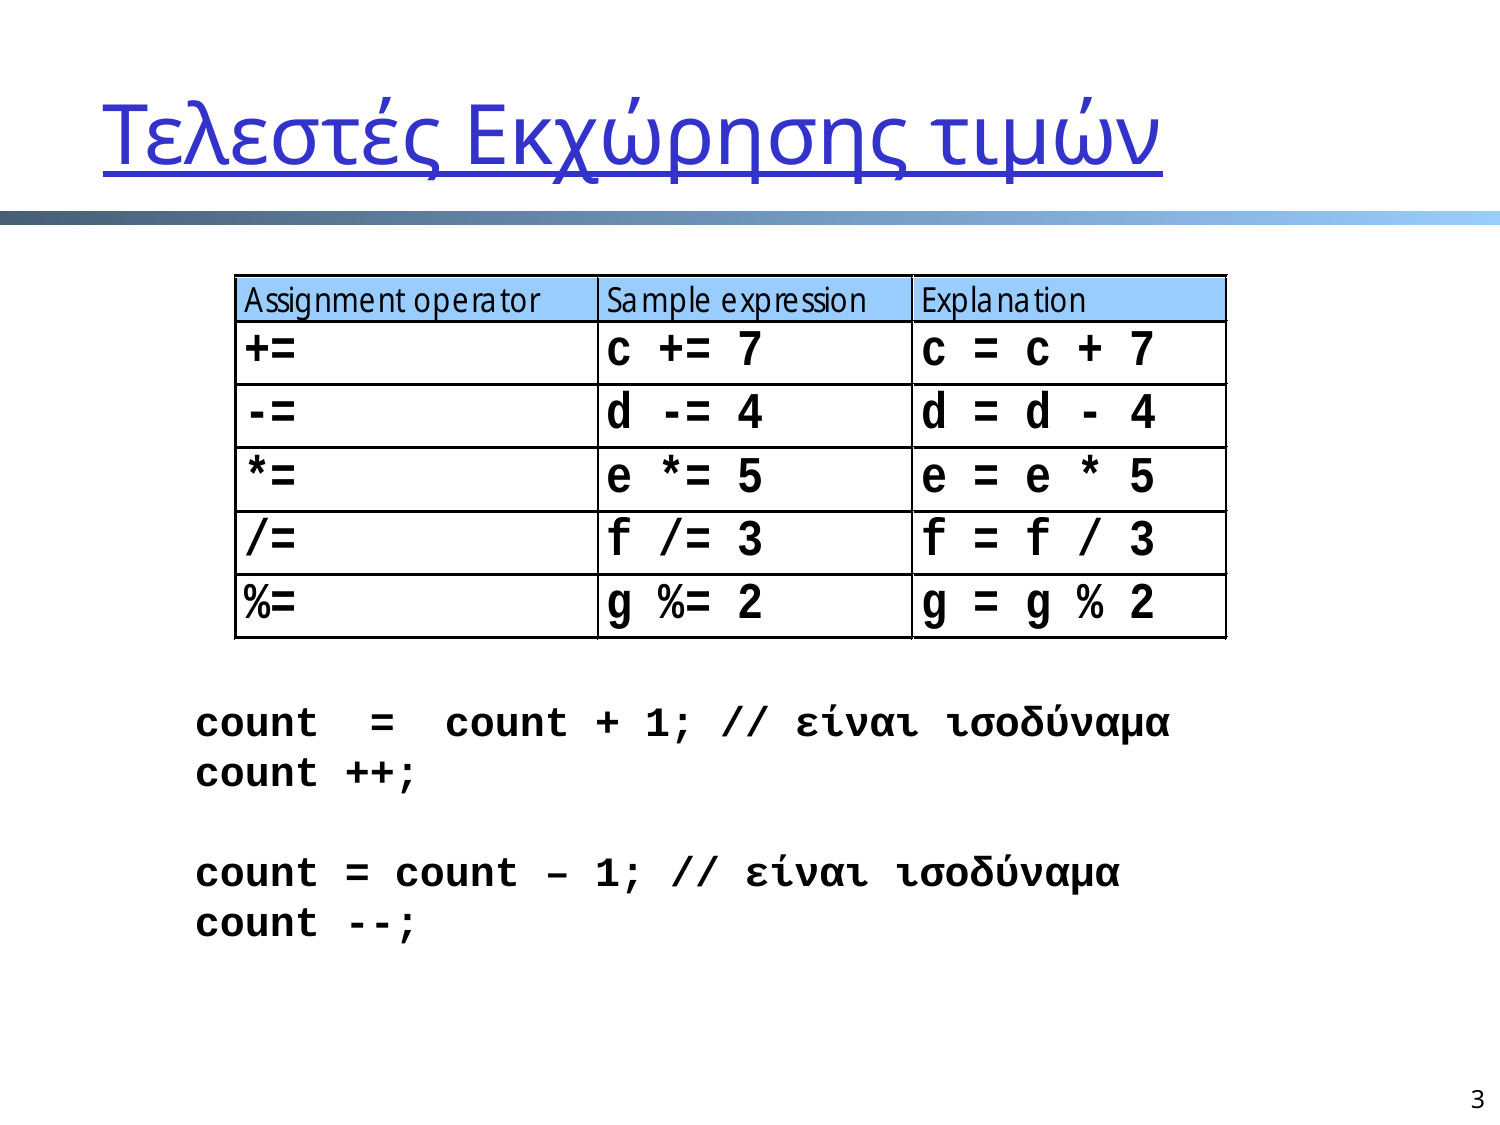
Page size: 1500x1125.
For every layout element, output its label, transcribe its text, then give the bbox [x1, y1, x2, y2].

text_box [77, 274, 1388, 701]
title Τελεστές Εκχώρησης τιμών [87, 37, 1363, 225]
text_box count = count + 1; // είναι ισοδύναμα count ++; count = count – 1; // είναι ισοδύναμα count --; [179, 709, 1185, 953]
slide_number 3 [1150, 1049, 1500, 1125]
